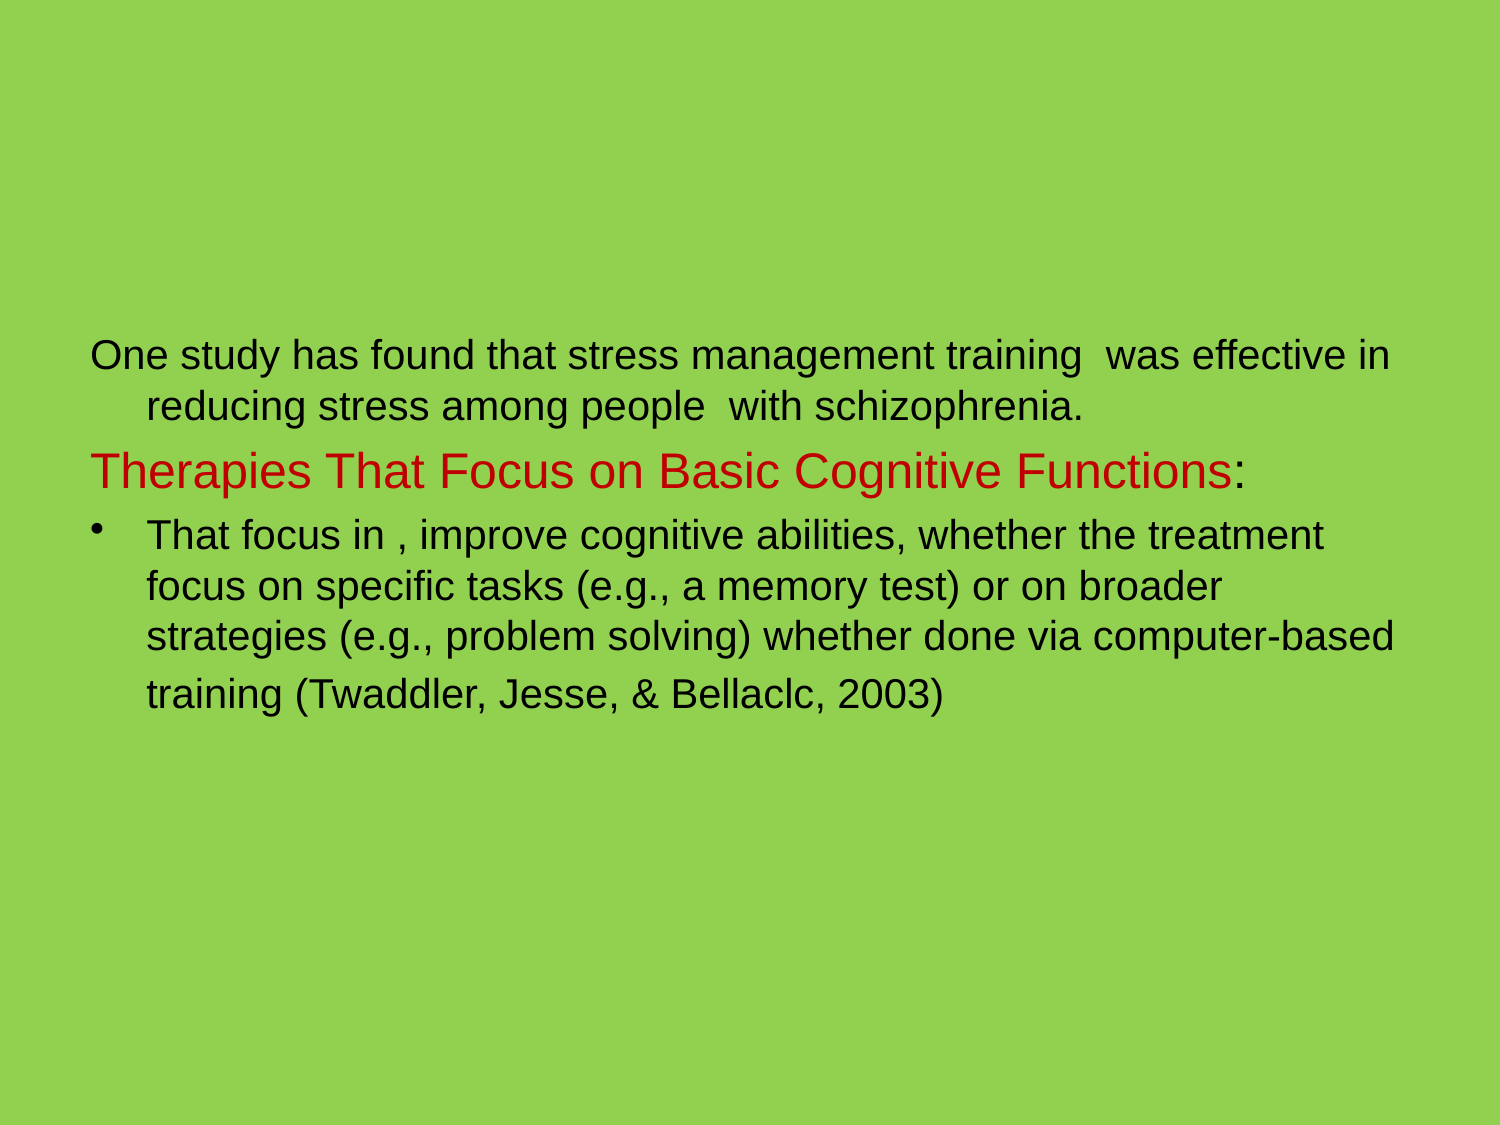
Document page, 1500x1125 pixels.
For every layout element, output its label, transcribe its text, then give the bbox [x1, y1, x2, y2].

list One study has found that stress management training was effective in reducing stress among people with schizophrenia. Therapies That Focus on Basic Cognitive Functions: That focus in , improve cognitive abilities, whether the treatment focus on specific tasks (e.g., a memory test) or on broader strategies (e.g., problem solving) whether done via computer-based training (Twaddler, Jesse, & Bellaclc, 2003) [75, 262, 1425, 1005]
